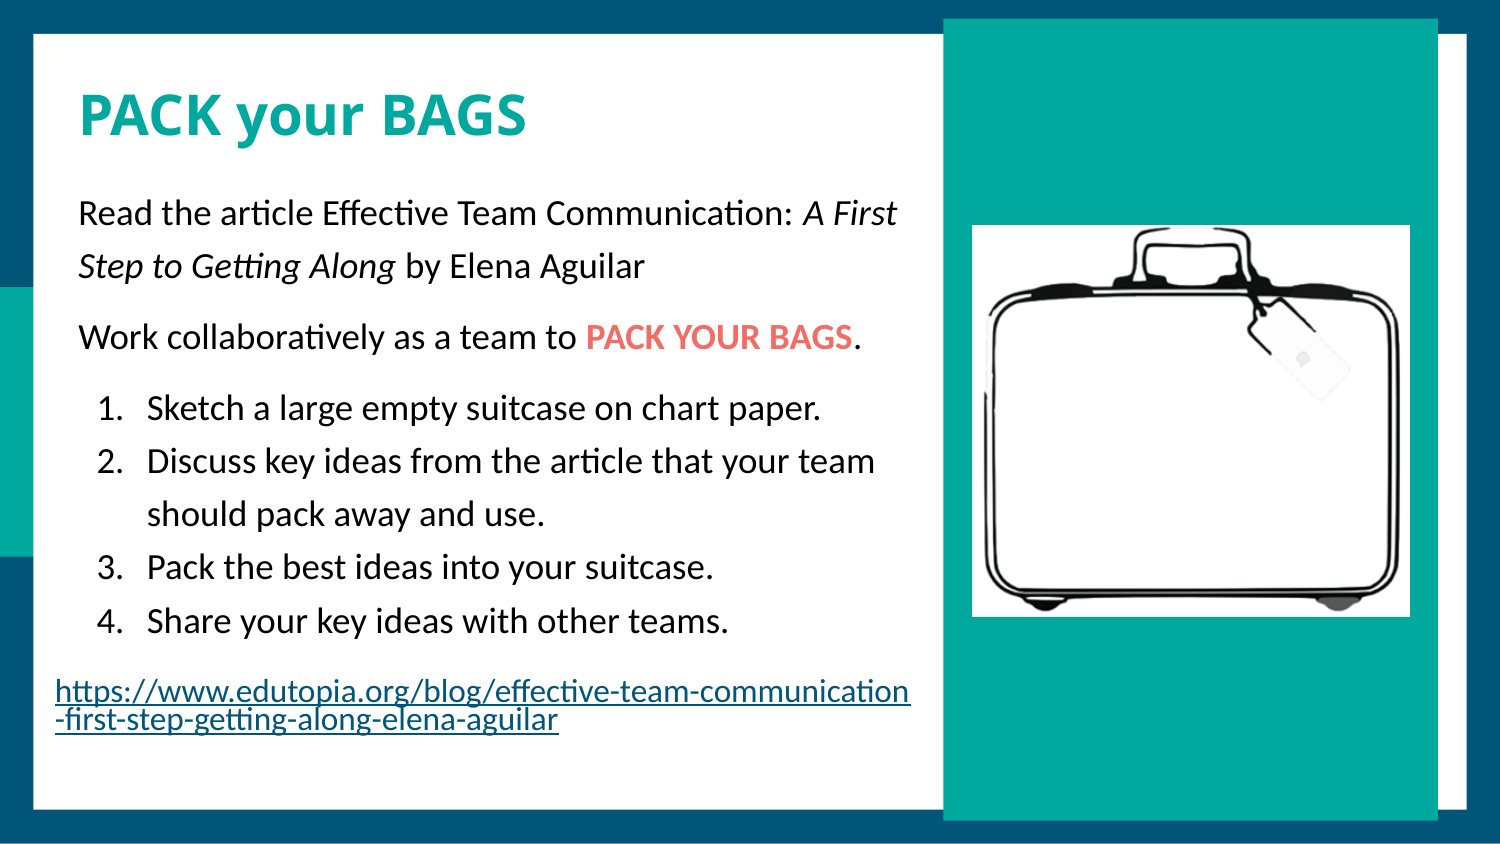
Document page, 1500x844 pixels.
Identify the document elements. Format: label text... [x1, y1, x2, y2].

list Read the article Effective Team Communication: A First Step to Getting Along by Elena Aguilar Work collaboratively as a team to PACK YOUR BAGS. Sketch a large empty suitcase on chart paper. Discuss key ideas from the article that your team should pack away and use. Pack the best ideas into your suitcase. Share your key ideas with other teams. [63, 165, 950, 666]
picture [972, 225, 1410, 617]
title PACK your BAGS [63, 44, 931, 165]
text_box https://www.edutopia.org/blog/effective-team-communication-first-step-getting-along-elena-aguilar [40, 665, 927, 717]
